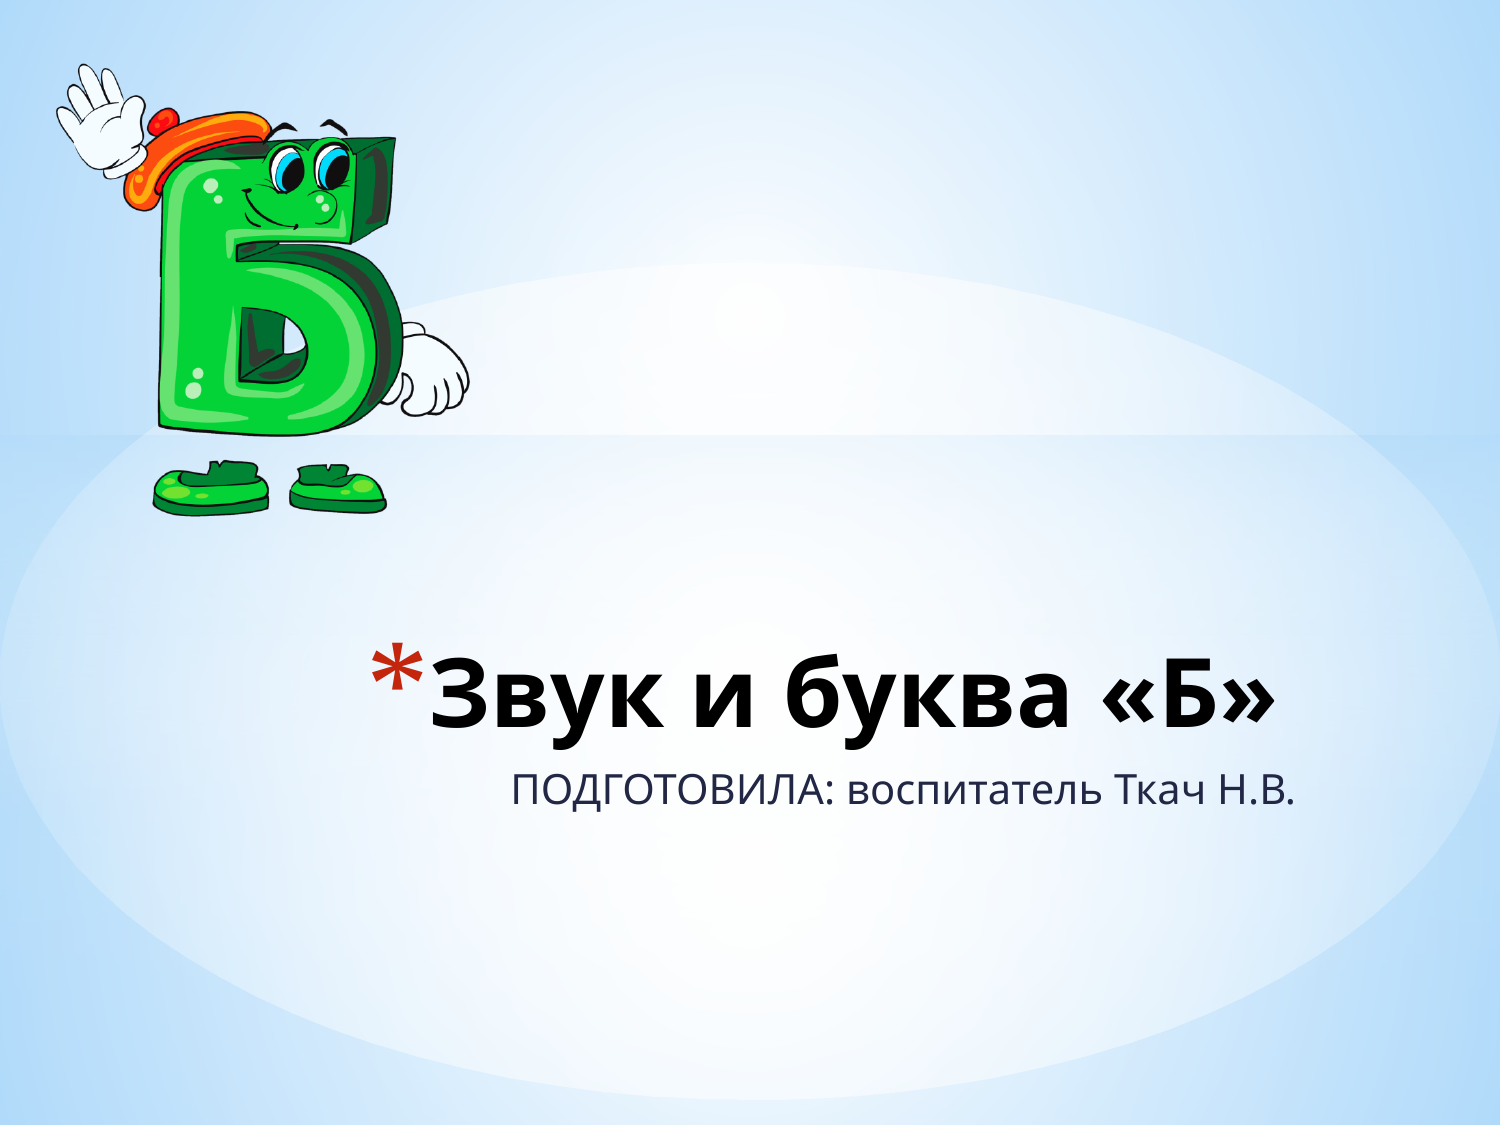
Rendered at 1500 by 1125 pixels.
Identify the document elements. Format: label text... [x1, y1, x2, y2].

picture [2, 35, 500, 559]
list ПОДГОТОВИЛА: воспитатель Ткач Н.В. [331, 755, 1312, 893]
title Звук и буква «Б» [333, 356, 1313, 754]
